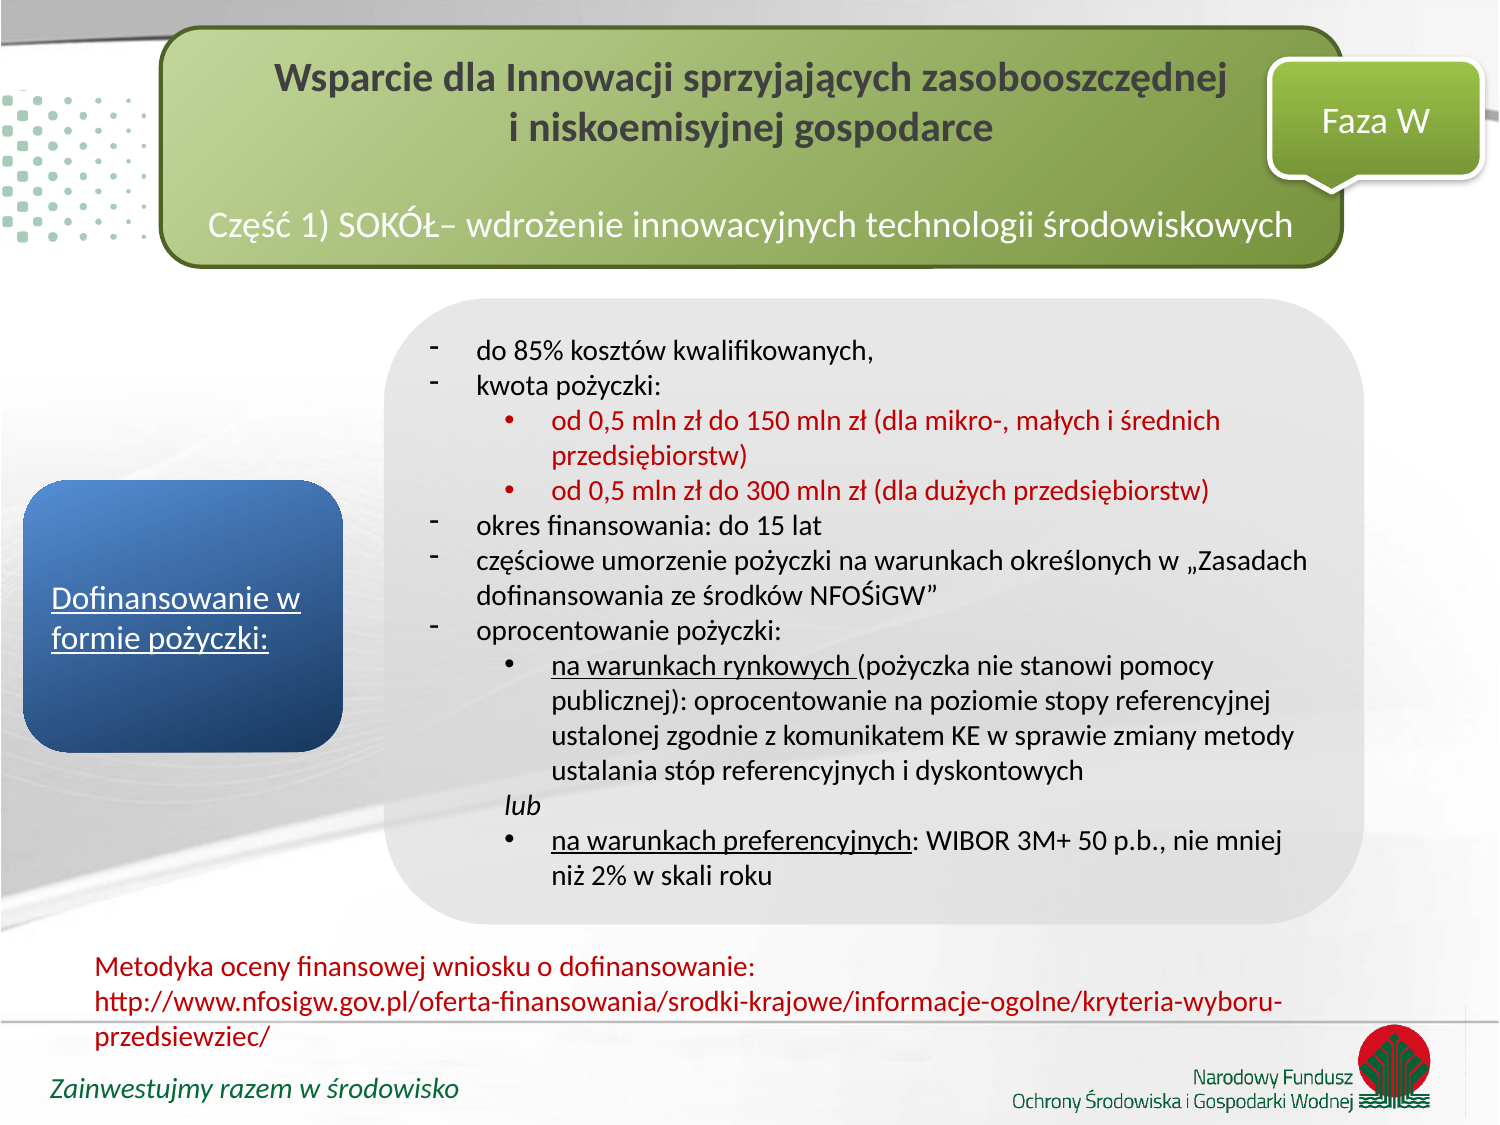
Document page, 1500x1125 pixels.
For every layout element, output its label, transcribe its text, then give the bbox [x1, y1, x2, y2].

text_box Faza W [1269, 59, 1483, 192]
text_box Metodyka oceny finansowej wniosku o dofinansowanie: http://www.nfosigw.gov.pl/oferta-finansowania/srodki-krajowe/informacje-ogolne/kryteria-wyboru-przedsiewziec/ [79, 940, 1424, 1060]
text_box do 85% kosztów kwalifikowanych, kwota pożyczki: od 0,5 mln zł do 150 mln zł (dla mikro-, małych i średnich przedsiębiorstw) od 0,5 mln zł do 300 mln zł (dla dużych przedsiębiorstw) okres finansowania: do 15 lat częściowe umorzenie pożyczki na warunkach określonych w „Zasadach dofinansowania ze środków NFOŚiGW” oprocentowanie pożyczki: na warunkach rynkowych (pożyczka nie stanowi pomocy publicznej): oprocentowanie na poziomie stopy referencyjnej ustalonej zgodnie z komunikatem KE w sprawie zmiany metody ustalania stóp referencyjnych i dyskontowych lub na warunkach preferencyjnych: WIBOR 3M+ 50 p.b., nie mniej niż 2% w skali roku [381, 296, 1367, 927]
text_box Dofinansowanie w formie pożyczki: [21, 478, 345, 755]
picture [0, 0, 1499, 1125]
text_box Wsparcie dla Innowacji sprzyjających zasobooszczędnej i niskoemisyjnej gospodarce Część 1) SOKÓŁ– wdrożenie innowacyjnych technologii środowiskowych [158, 25, 1345, 269]
